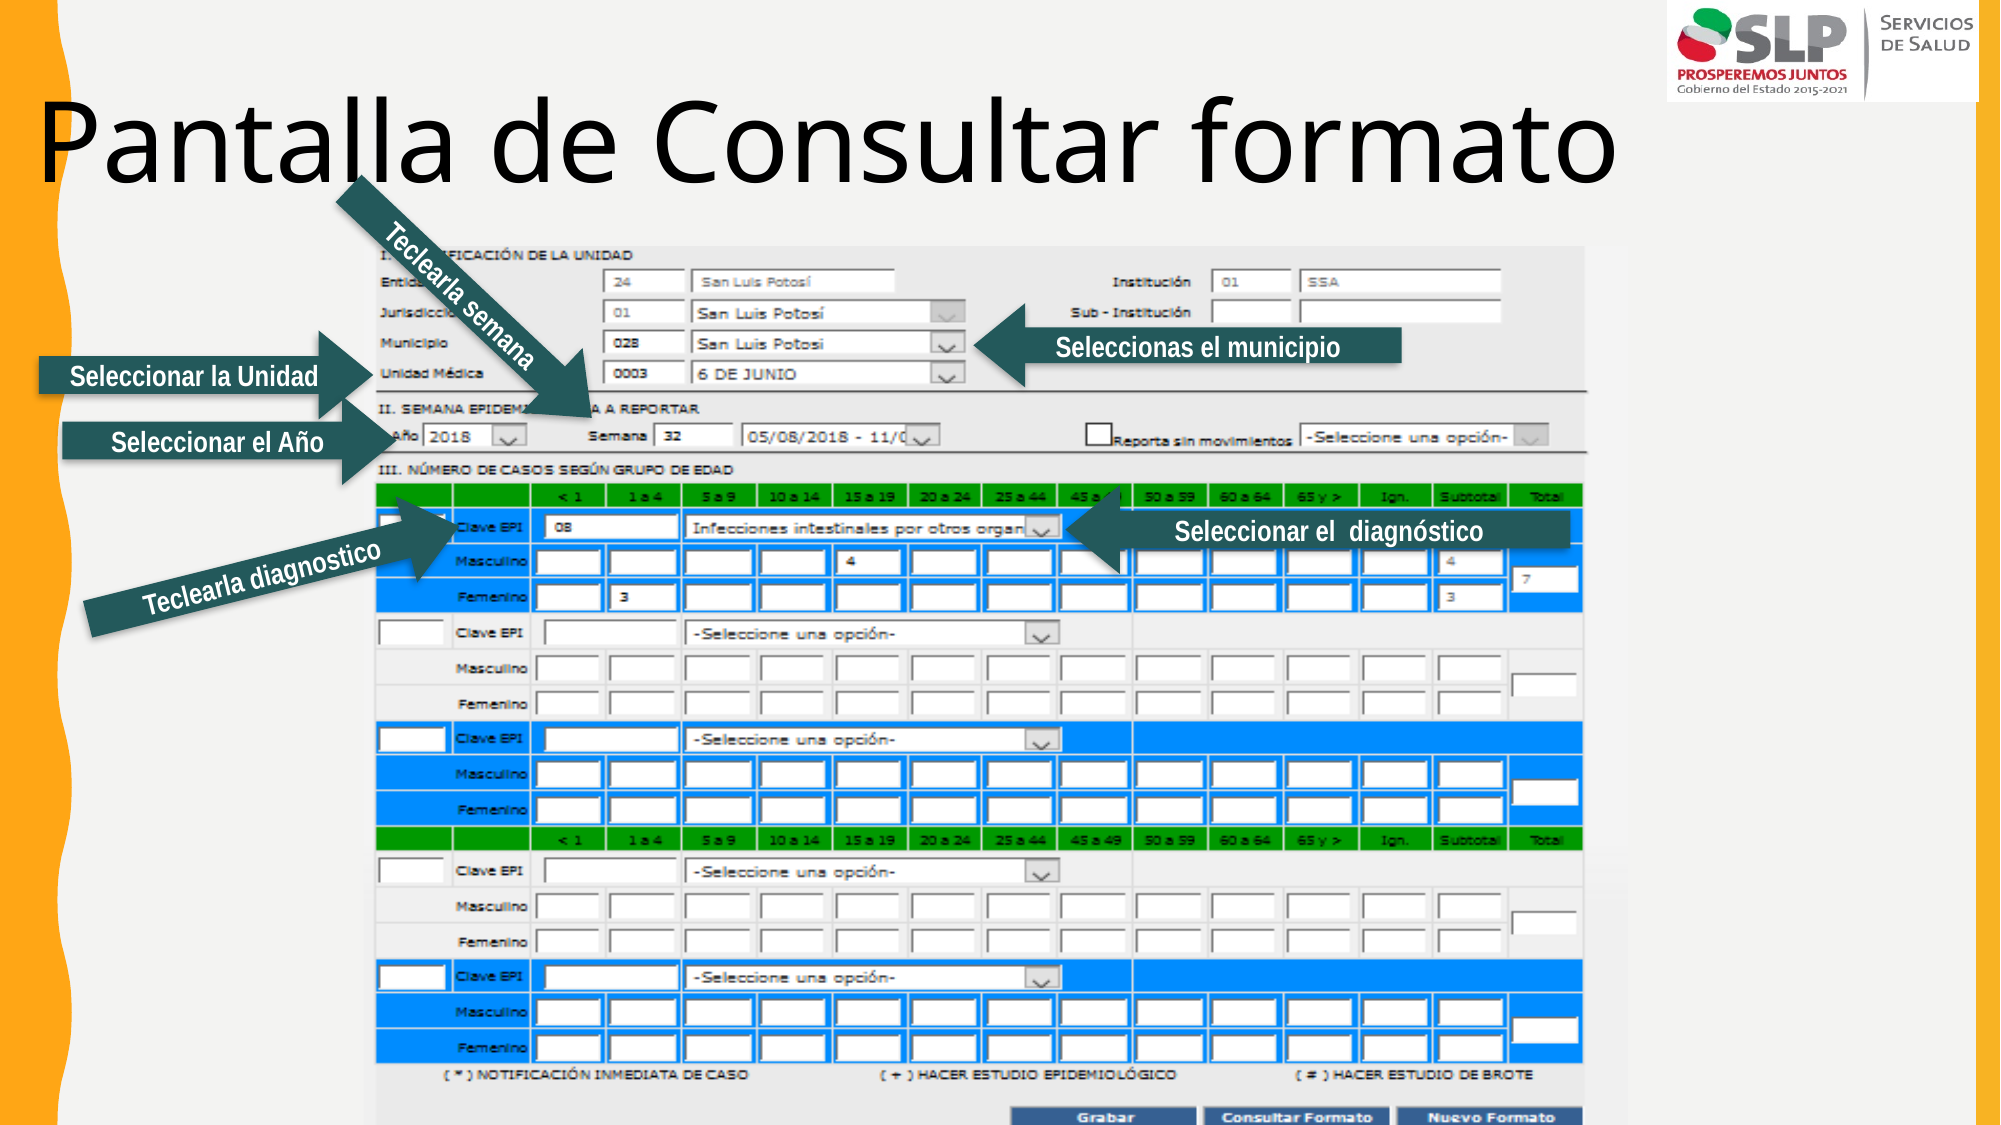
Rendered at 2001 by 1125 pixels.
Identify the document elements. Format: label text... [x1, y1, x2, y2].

picture [1667, 0, 1979, 102]
picture [363, 246, 1628, 1125]
text_box Seleccionar la Unidad [37, 329, 363, 420]
text_box Seleccionar el Año [61, 395, 363, 486]
text_box Pantalla de Consultar formato [19, 62, 1666, 213]
text_box Teclearla semana [334, 173, 439, 246]
text_box Teclearla diagnostico [81, 529, 363, 639]
